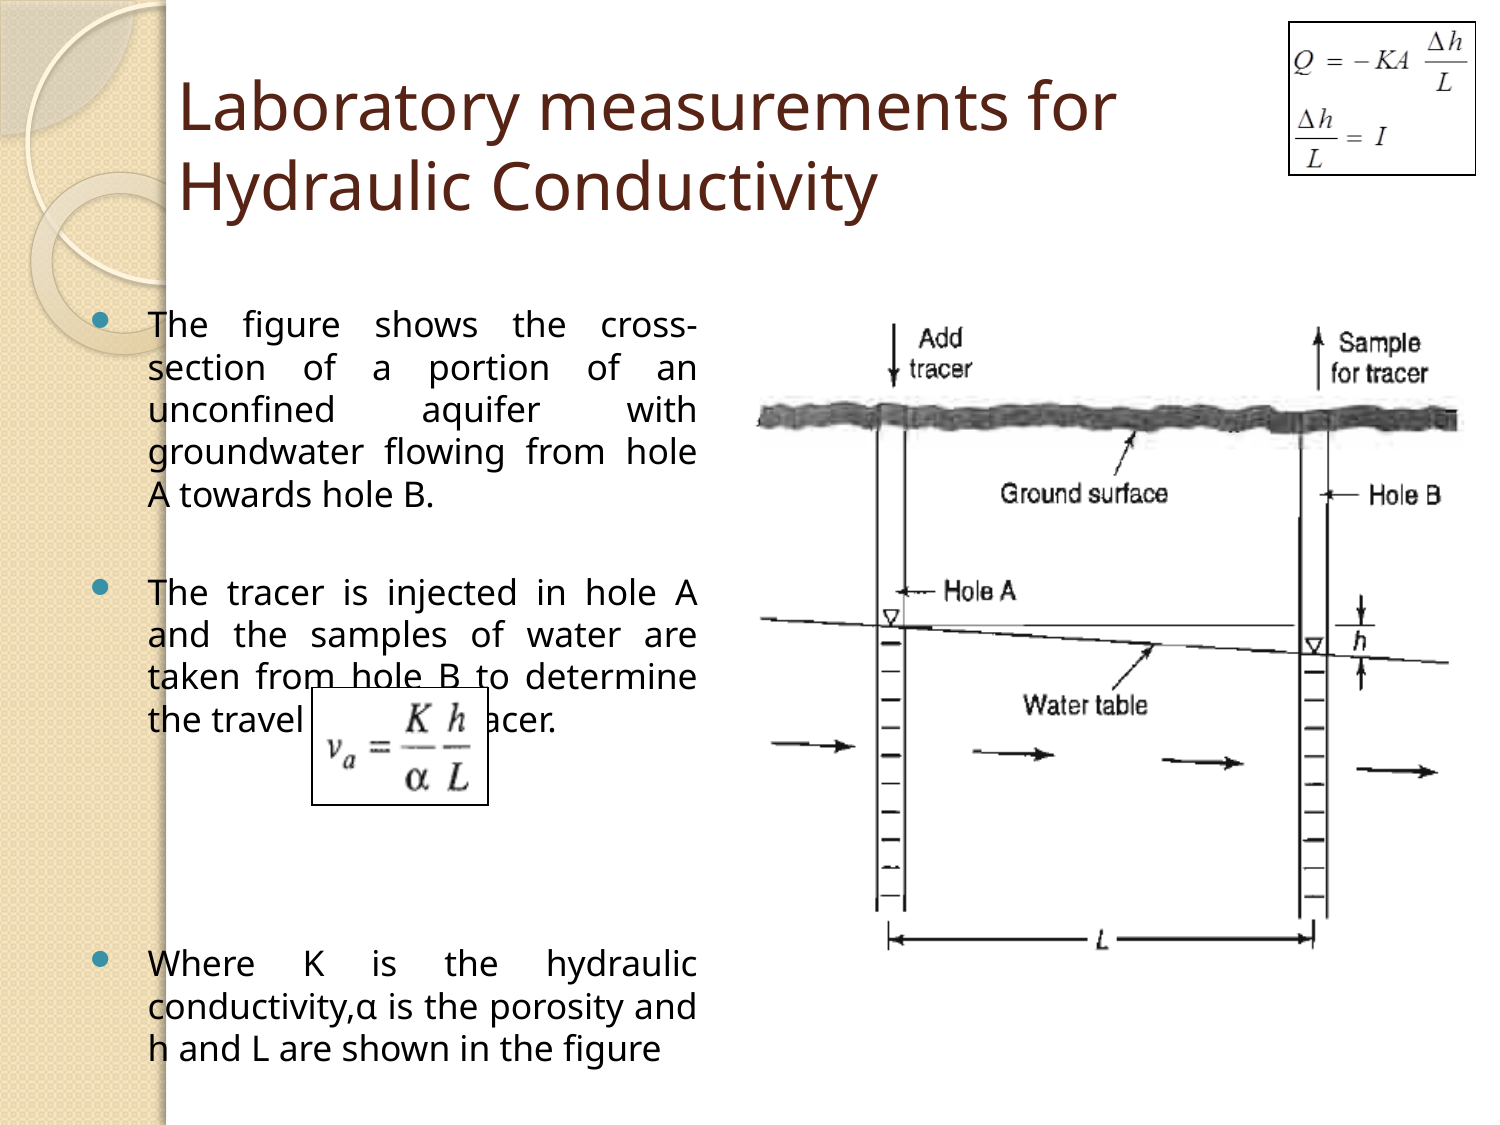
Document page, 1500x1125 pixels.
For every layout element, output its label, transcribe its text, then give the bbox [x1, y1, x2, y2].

picture [1289, 22, 1476, 175]
picture [725, 287, 1466, 976]
title Laboratory measurements for Hydraulic Conductivity [162, 50, 1393, 238]
list The figure shows the cross-section of a portion of an unconfined aquifer with groundwater flowing from hole A towards hole B. The tracer is injected in hole A and the samples of water are taken from hole B to determine the travel time for tracer. Where K is the hydraulic conductivity,α is the porosity and h and L are shown in the figure [75, 294, 713, 1100]
picture [312, 688, 488, 805]
